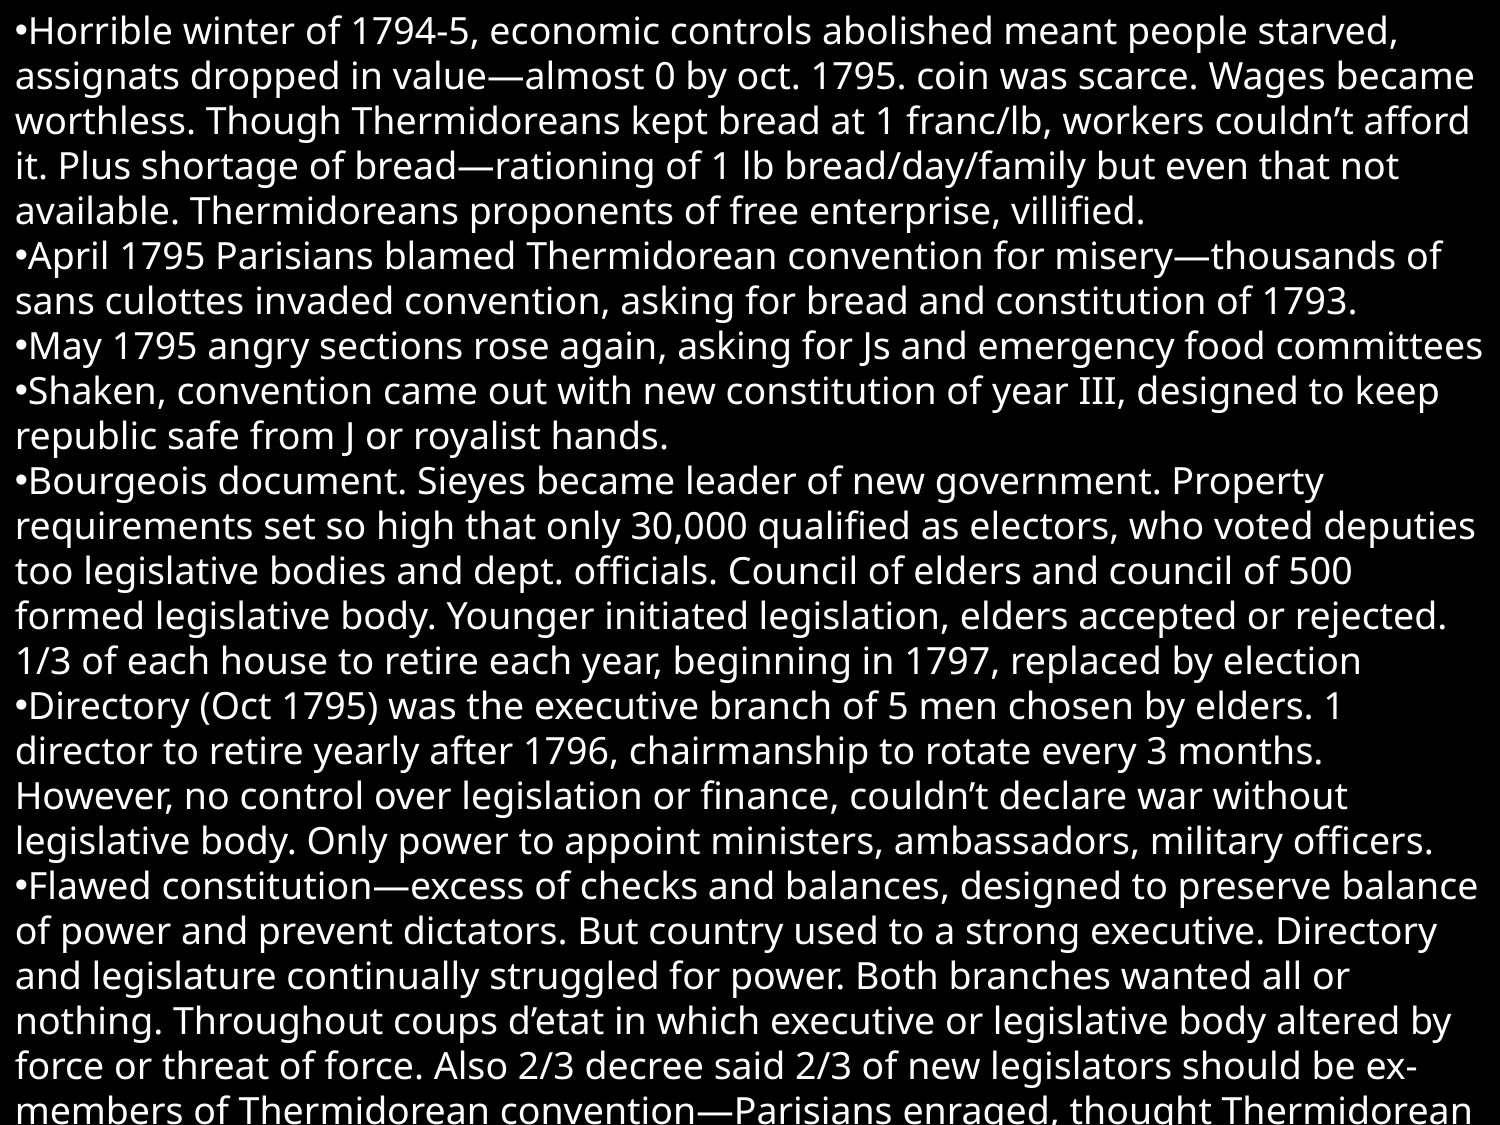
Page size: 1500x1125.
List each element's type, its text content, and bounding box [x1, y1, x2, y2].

text_box Horrible winter of 1794-5, economic controls abolished meant people starved, assignats dropped in value—almost 0 by oct. 1795. coin was scarce. Wages became worthless. Though Thermidoreans kept bread at 1 franc/lb, workers couldn’t afford it. Plus shortage of bread—rationing of 1 lb bread/day/family but even that not available. Thermidoreans proponents of free enterprise, villified. April 1795 Parisians blamed Thermidorean convention for misery—thousands of sans culottes invaded convention, asking for bread and constitution of 1793. May 1795 angry sections rose again, asking for Js and emergency food committees Shaken, convention came out with new constitution of year III, designed to keep republic safe from J or royalist hands. Bourgeois document. Sieyes became leader of new government. Property requirements set so high that only 30,000 qualified as electors, who voted deputies too legislative bodies and dept. officials. Council of elders and council of 500 formed legislative body. Younger initiated legislation, elders accepted or rejected. 1/3 of each house to retire each year, beginning in 1797, replaced by election Directory (Oct 1795) was the executive branch of 5 men chosen by elders. 1 director to retire yearly after 1796, chairmanship to rotate every 3 months. However, no control over legislation or finance, couldn’t declare war without legislative body. Only power to appoint ministers, ambassadors, military officers. Flawed constitution—excess of checks and balances, designed to preserve balance of power and prevent dictators. But country used to a strong executive. Directory and legislature continually struggled for power. Both branches wanted all or nothing. Throughout coups d’etat in which executive or legislative body altered by force or threat of force. Also 2/3 decree said 2/3 of new legislators should be ex-members of Thermidorean convention—Parisians enraged, thought Thermidorean conv continued [0, 0, 1500, 1125]
